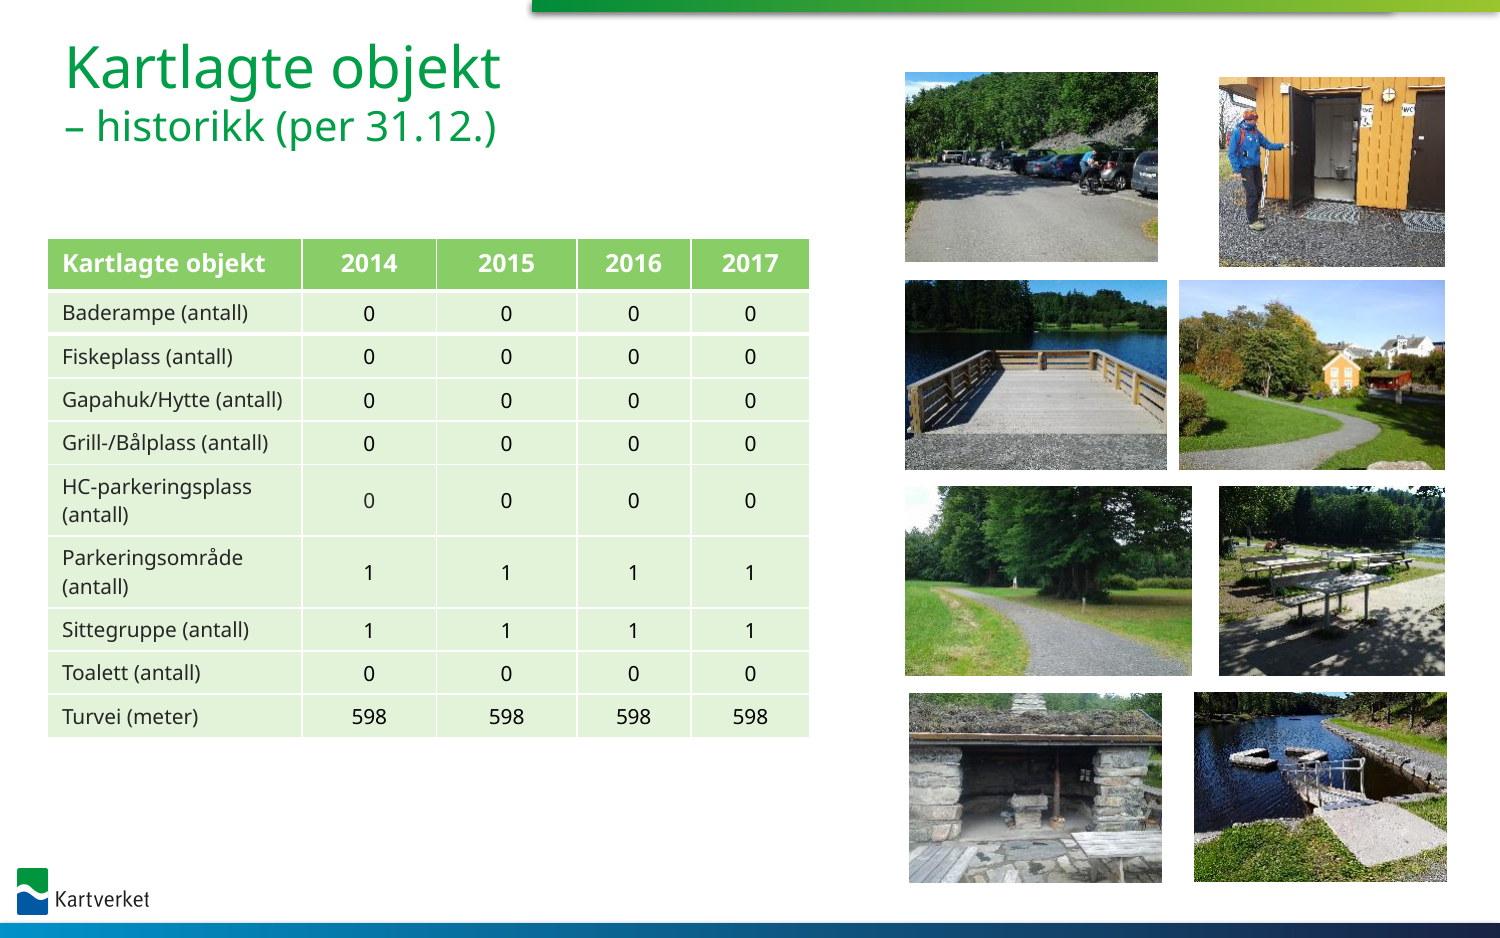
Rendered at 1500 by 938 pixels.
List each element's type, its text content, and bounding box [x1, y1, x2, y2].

table_cell 1 [692, 609, 809, 650]
table_cell Sittegruppe (antall) [48, 609, 301, 650]
table_cell 598 [692, 695, 809, 737]
table_cell 0 [692, 379, 809, 420]
table_cell 0 [437, 293, 576, 332]
table_cell 1 [303, 609, 436, 650]
table_cell 0 [437, 422, 576, 464]
table_cell 598 [578, 695, 690, 737]
table_header Kartlagte objekt [48, 239, 301, 289]
table_header 2017 [692, 239, 809, 289]
table_cell 0 [303, 652, 436, 693]
table_cell 1 [437, 609, 576, 650]
table_cell 0 [303, 465, 436, 535]
table_cell 0 [692, 465, 809, 535]
table_cell 0 [578, 379, 690, 420]
picture [905, 486, 1193, 676]
table_cell Fiskeplass (antall) [48, 336, 301, 377]
table_header 2015 [437, 239, 576, 289]
table_cell 0 [437, 652, 576, 693]
table_cell 0 [437, 465, 576, 535]
table_cell 598 [437, 695, 576, 737]
table_cell Baderampe (antall) [48, 293, 301, 332]
table_cell 0 [578, 422, 690, 464]
table_cell 0 [578, 336, 690, 377]
picture [909, 693, 1163, 884]
table_cell 1 [437, 537, 576, 607]
table_cell Turvei (meter) [48, 695, 301, 737]
table_cell 0 [303, 422, 436, 464]
table_cell 0 [578, 465, 690, 535]
picture [1194, 692, 1448, 882]
table_cell 0 [303, 379, 436, 420]
table_cell 0 [303, 293, 436, 332]
table_cell 0 [303, 336, 436, 377]
table_cell 0 [437, 336, 576, 377]
table_cell 0 [578, 293, 690, 332]
table_cell 0 [692, 652, 809, 693]
table_cell 1 [578, 609, 690, 650]
table_cell 598 [303, 695, 436, 737]
table_cell Toalett (antall) [48, 652, 301, 693]
picture [905, 72, 1158, 262]
table_cell 0 [437, 379, 576, 420]
table_cell HC-parkeringsplass (antall) [48, 465, 301, 535]
table_cell 0 [692, 336, 809, 377]
table_cell 0 [692, 422, 809, 464]
table_header 2014 [303, 239, 436, 289]
text_box Kartlagte objekt – historikk (per 31.12.) [49, 14, 1431, 158]
table_cell 0 [692, 293, 809, 332]
table_cell Parkeringsområde (antall) [48, 537, 301, 607]
table_cell 1 [303, 537, 436, 607]
picture [1179, 280, 1445, 470]
table_header 2016 [578, 239, 690, 289]
picture [905, 280, 1167, 470]
table_cell 0 [578, 652, 690, 693]
table_cell 1 [578, 537, 690, 607]
picture [1219, 77, 1445, 267]
picture [1219, 486, 1445, 676]
table_cell Gapahuk/Hytte (antall) [48, 379, 301, 420]
table_cell 1 [692, 537, 809, 607]
table_cell Grill-/Bålplass (antall) [48, 422, 301, 464]
